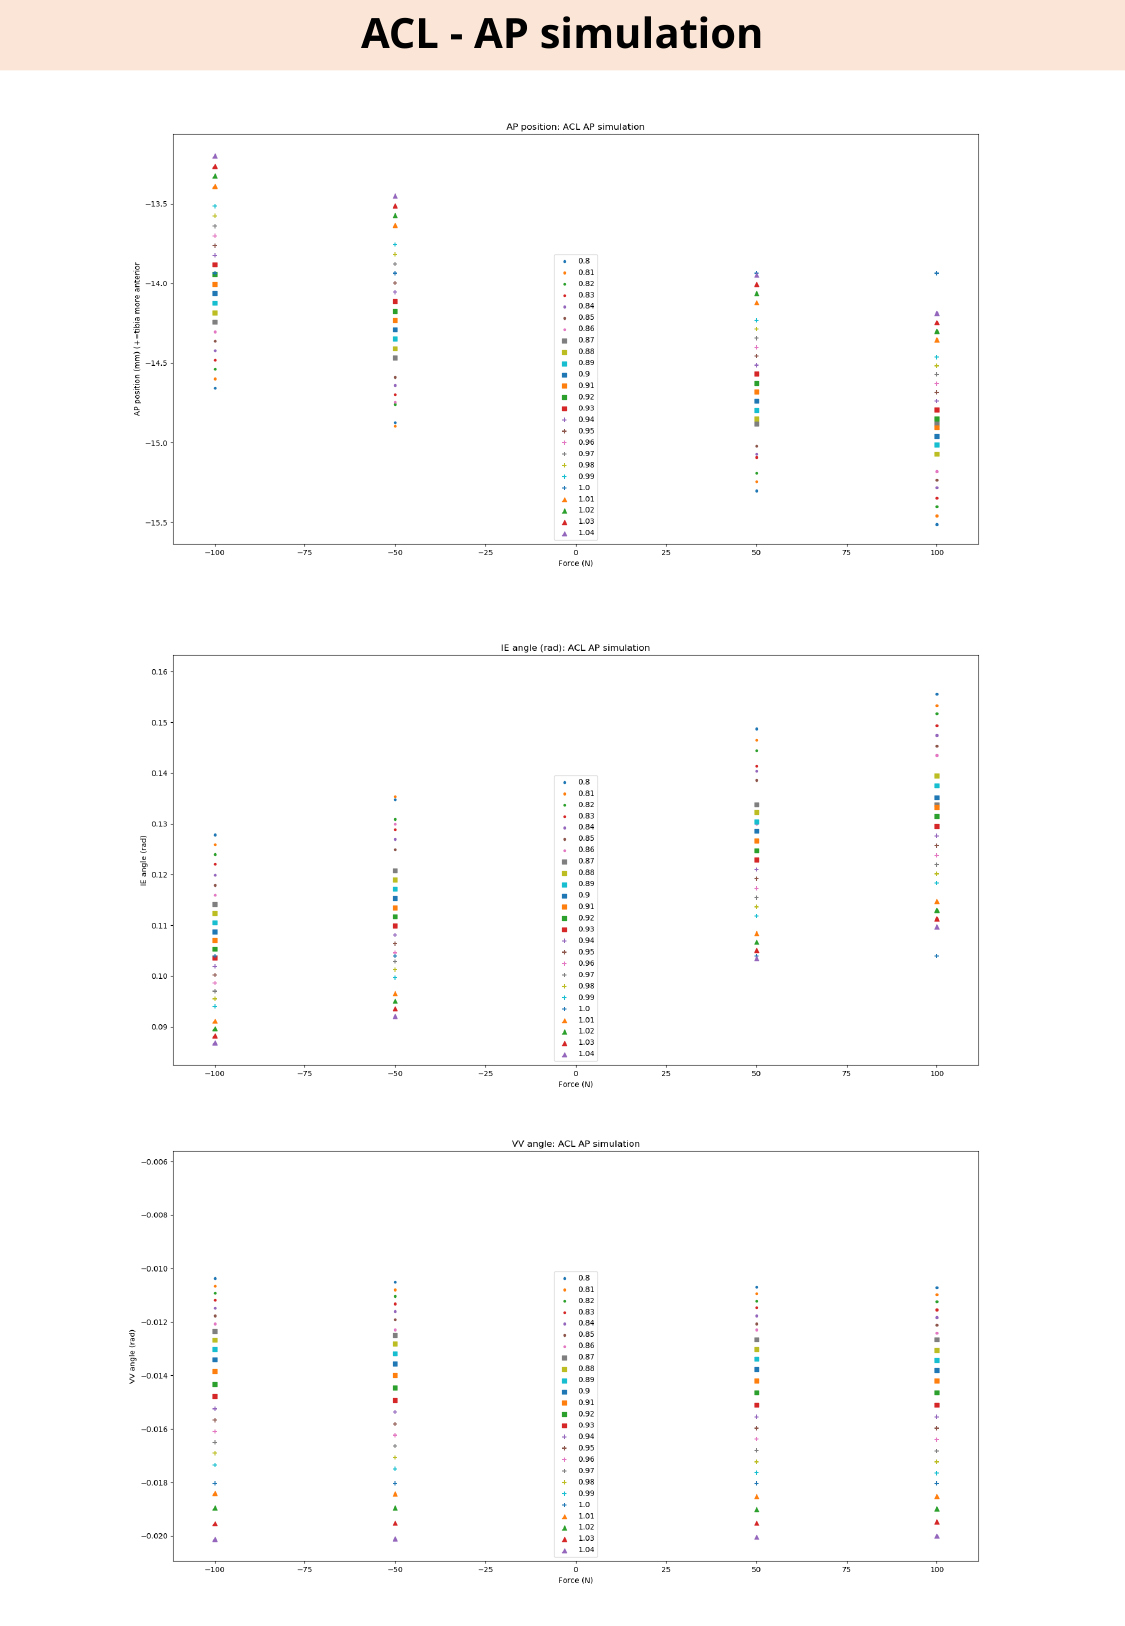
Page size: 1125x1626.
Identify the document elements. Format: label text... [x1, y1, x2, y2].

picture [43, 70, 1082, 1619]
text_box ACL - AP simulation [0, 0, 1125, 71]
